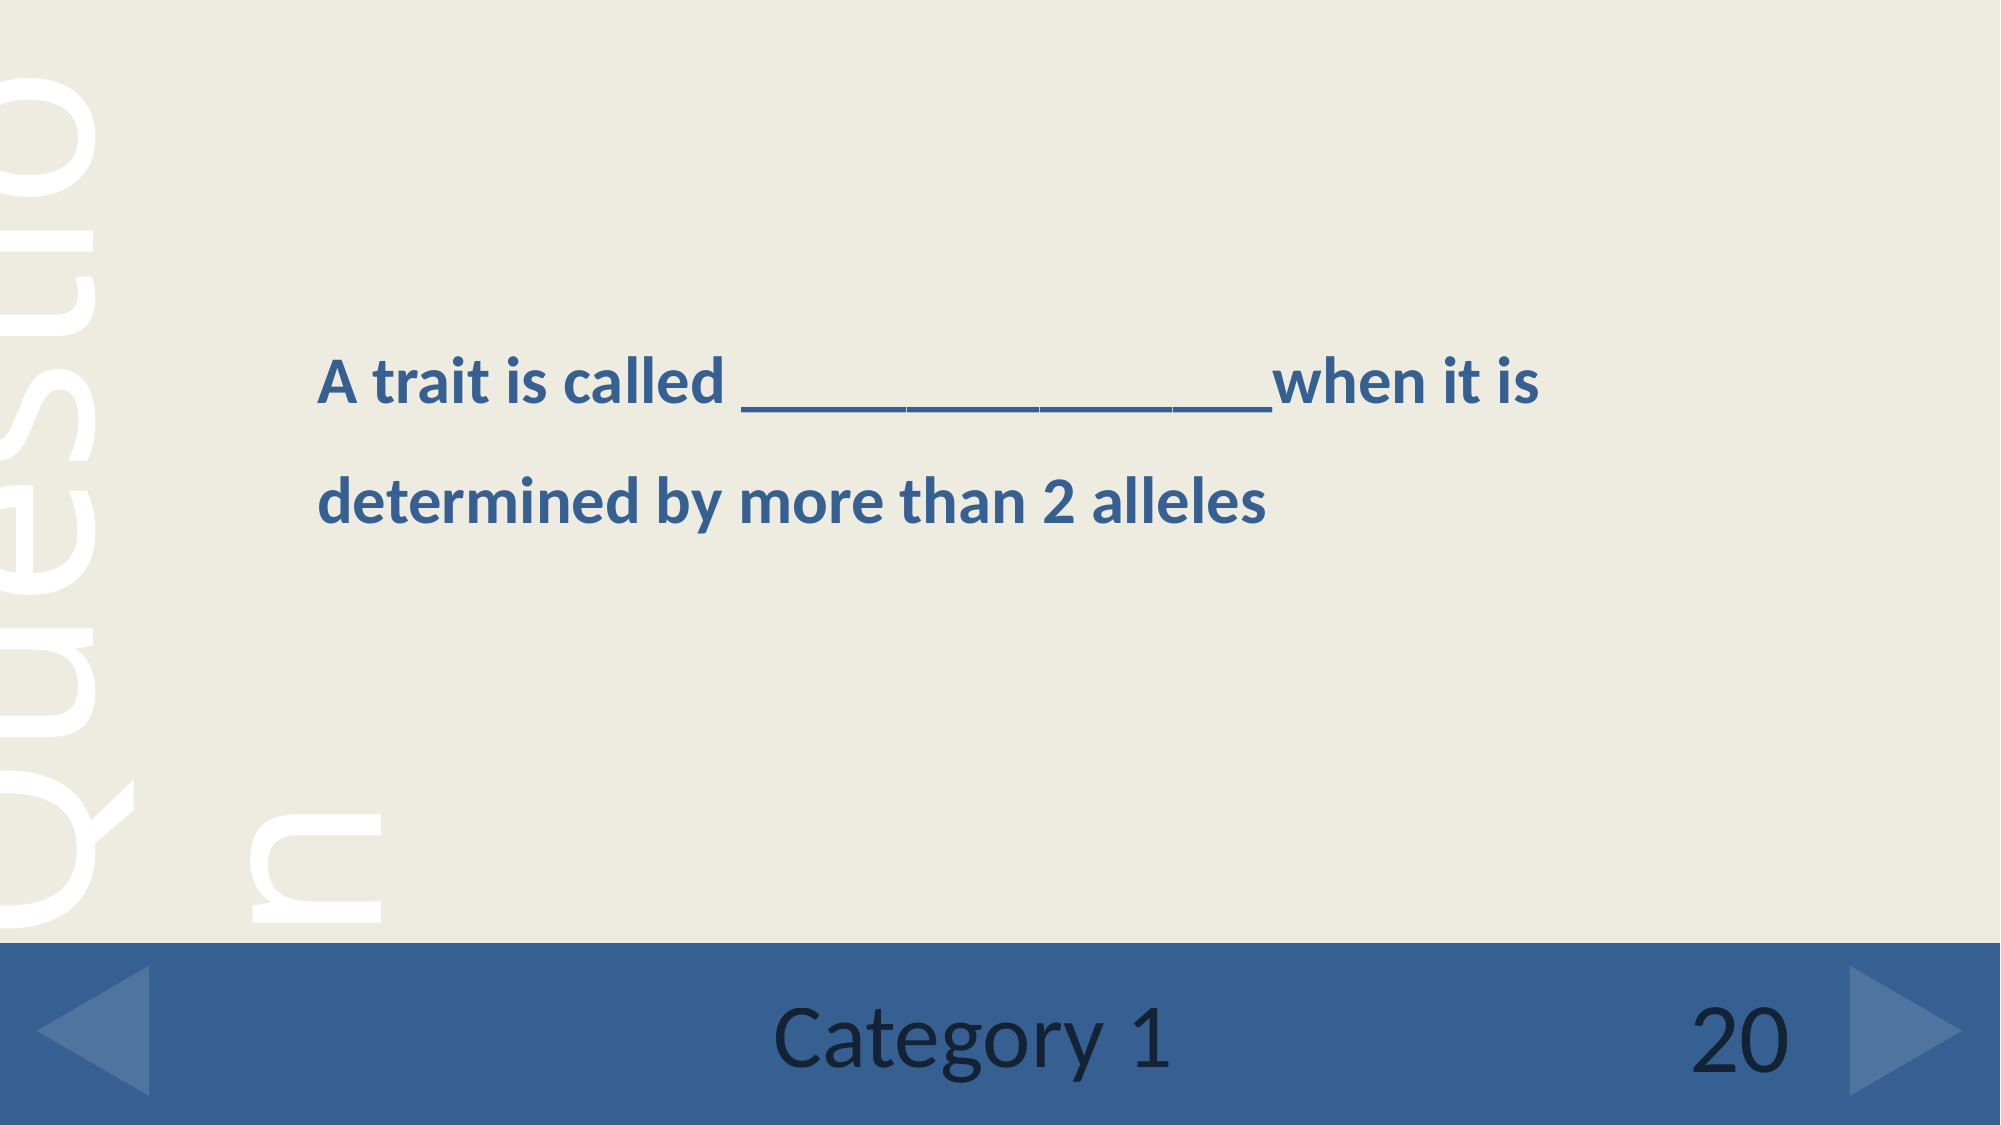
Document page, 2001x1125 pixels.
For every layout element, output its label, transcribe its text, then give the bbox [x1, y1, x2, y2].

list A trait is called ________________when it is determined by more than 2 alleles [302, 119, 1893, 835]
title Category 1 [73, 937, 1873, 1125]
